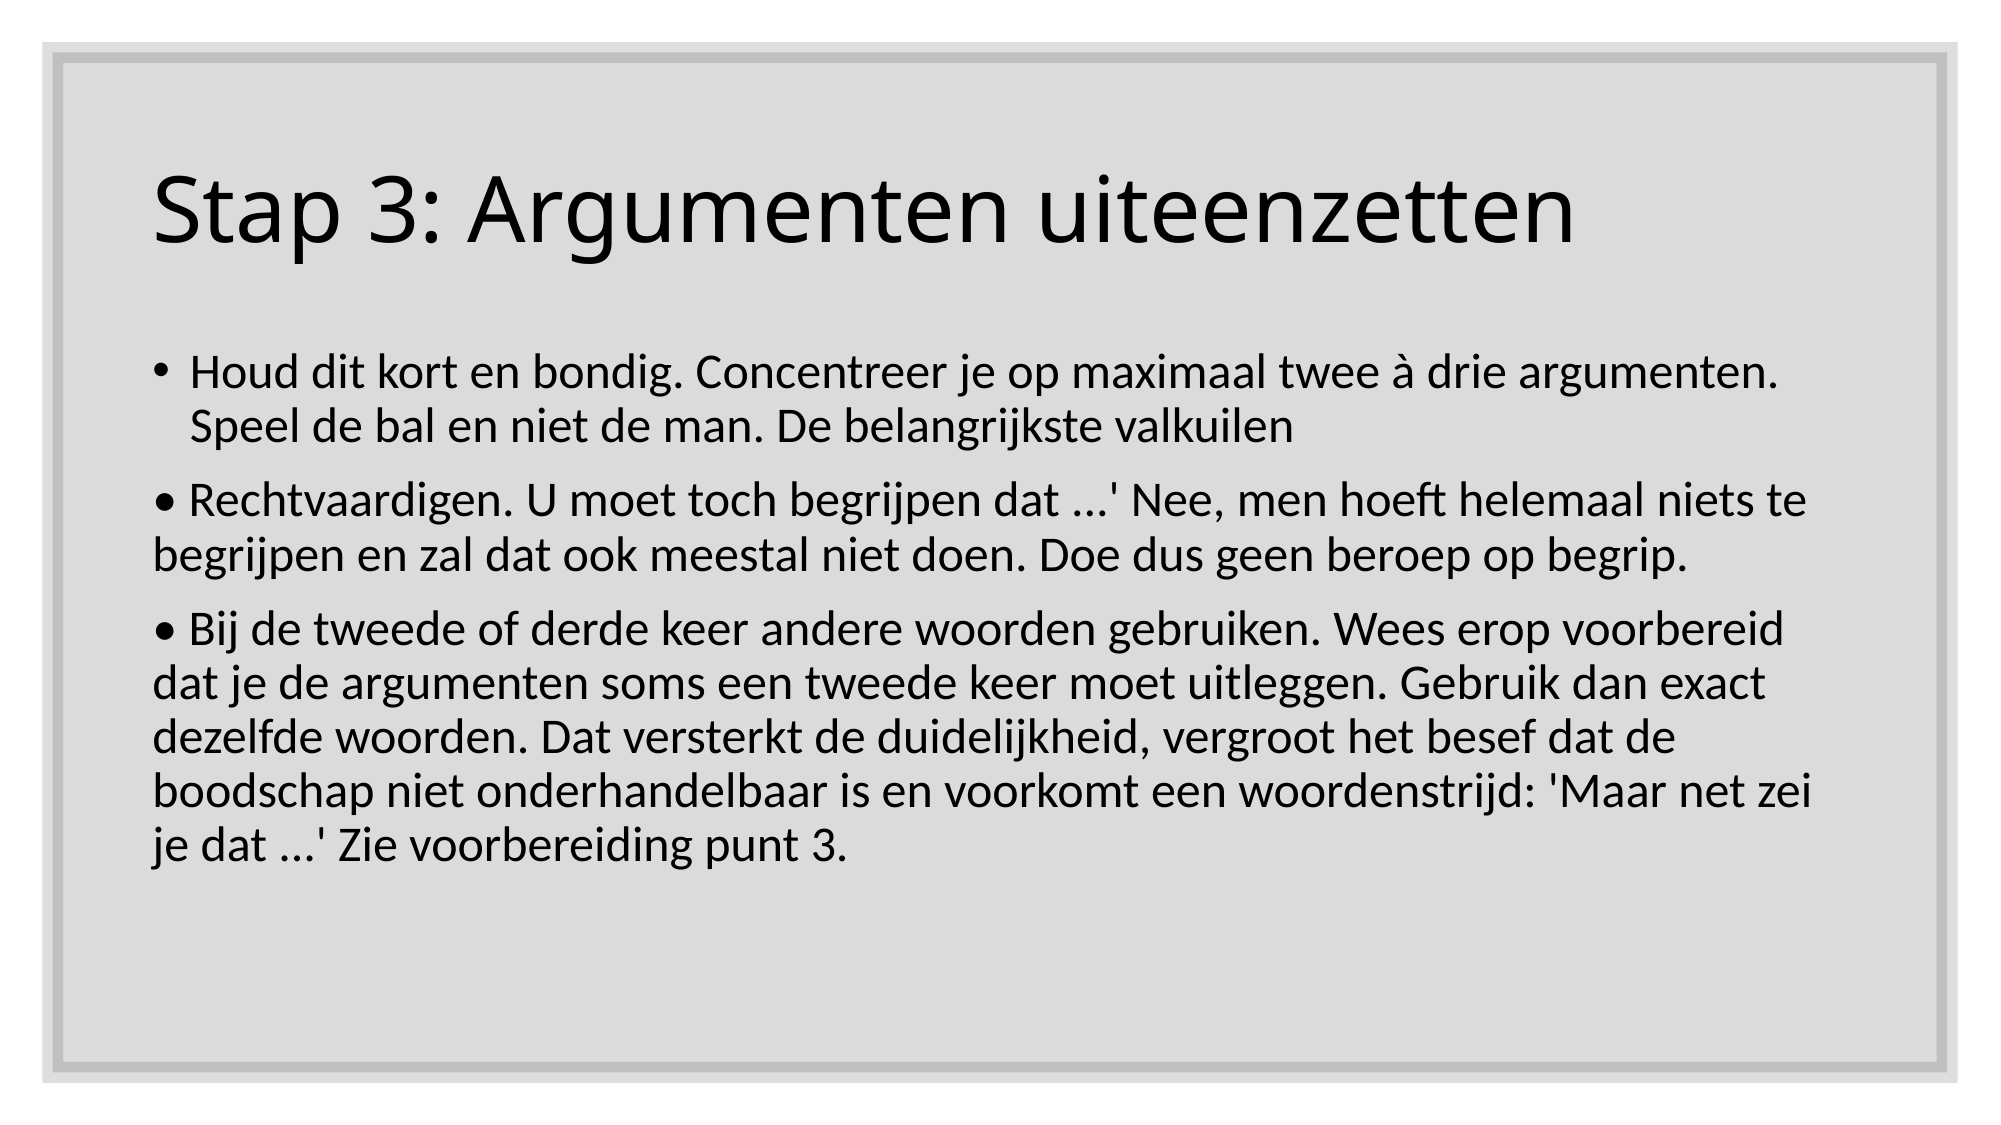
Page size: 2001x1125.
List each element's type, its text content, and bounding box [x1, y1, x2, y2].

list Houd dit kort en bondig. Concentreer je op maximaal twee à drie argumenten. Speel de bal en niet de man. De belangrijkste valkuilen • Rechtvaardigen. U moet toch begrijpen dat ...' Nee, men hoeft helemaal niets te begrijpen en zal dat ook meestal niet doen. Doe dus geen beroep op begrip. • Bij de tweede of derde keer andere woorden gebruiken. Wees erop voorbereid dat je de argumenten soms een tweede keer moet uitleggen. Gebruik dan exact dezelfde woorden. Dat versterkt de duidelijkheid, vergroot het besef dat de boodschap niet onderhandelbaar is en voorkomt een woordenstrijd: 'Maar net zei je dat ...' Zie voorbereiding punt 3. [137, 337, 1863, 973]
title Stap 3: Argumenten uiteenzetten [137, 103, 1863, 322]
text_box [52, 51, 1948, 1073]
